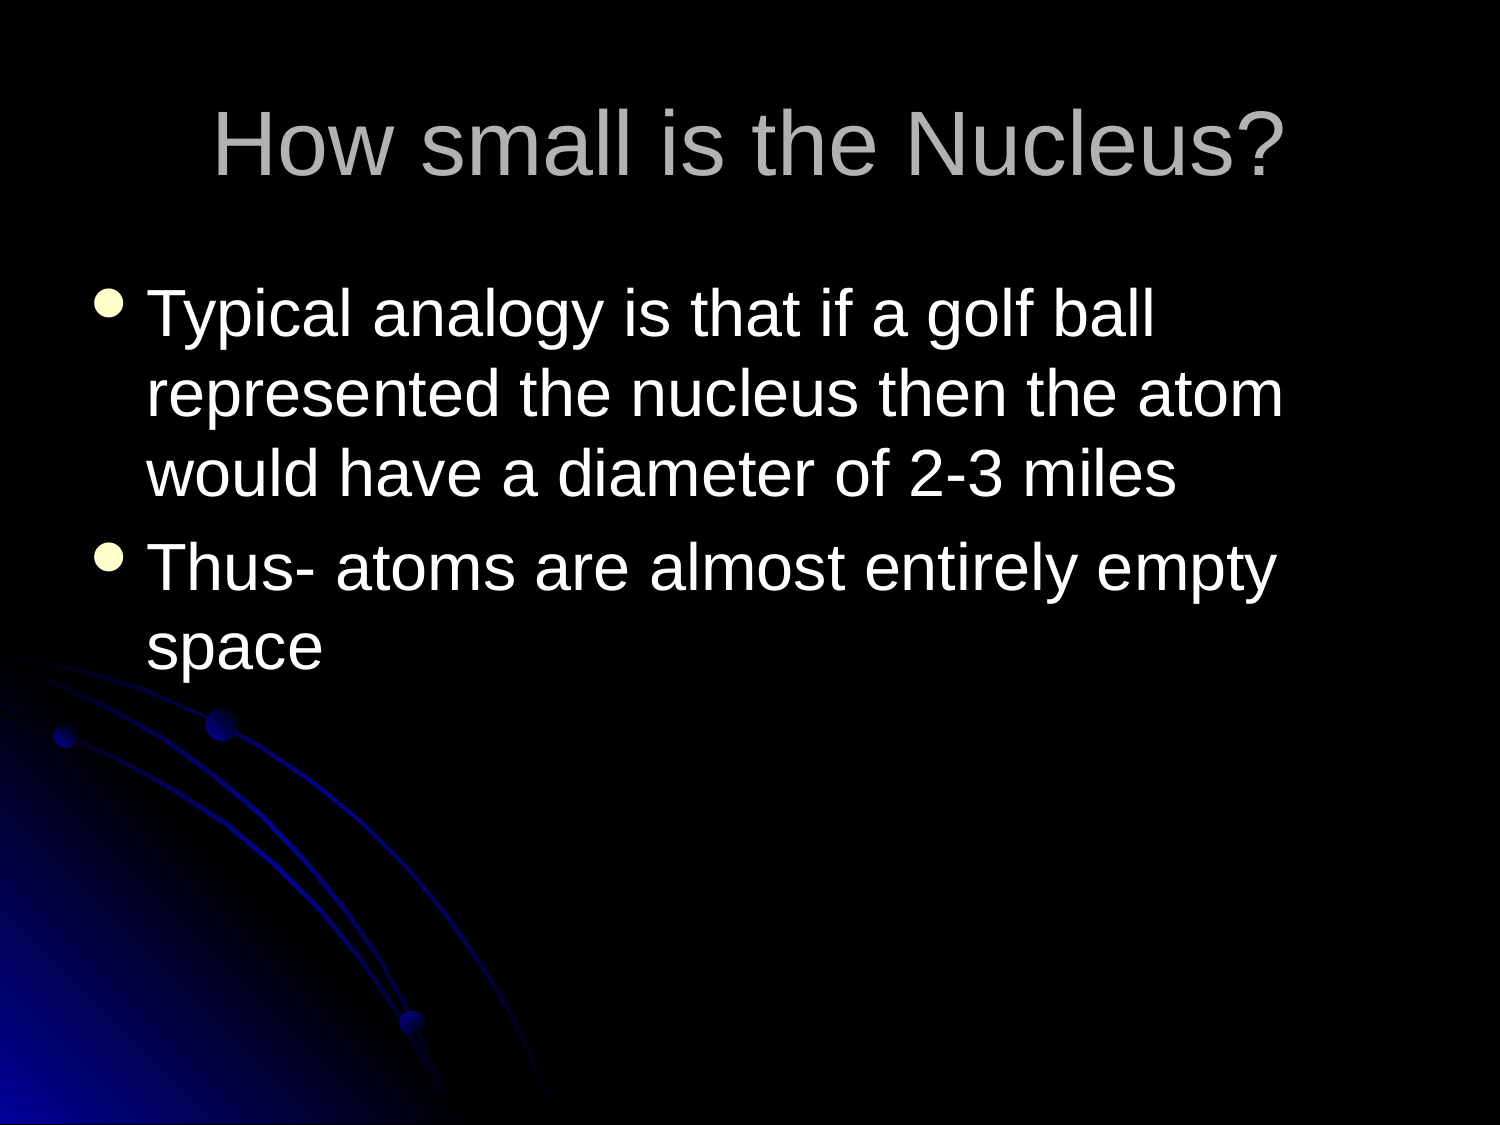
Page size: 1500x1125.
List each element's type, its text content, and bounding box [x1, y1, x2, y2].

list Typical analogy is that if a golf ball represented the nucleus then the atom would have a diameter of 2-3 miles Thus- atoms are almost entirely empty space [74, 262, 1426, 1006]
title How small is the Nucleus? [74, 45, 1426, 233]
